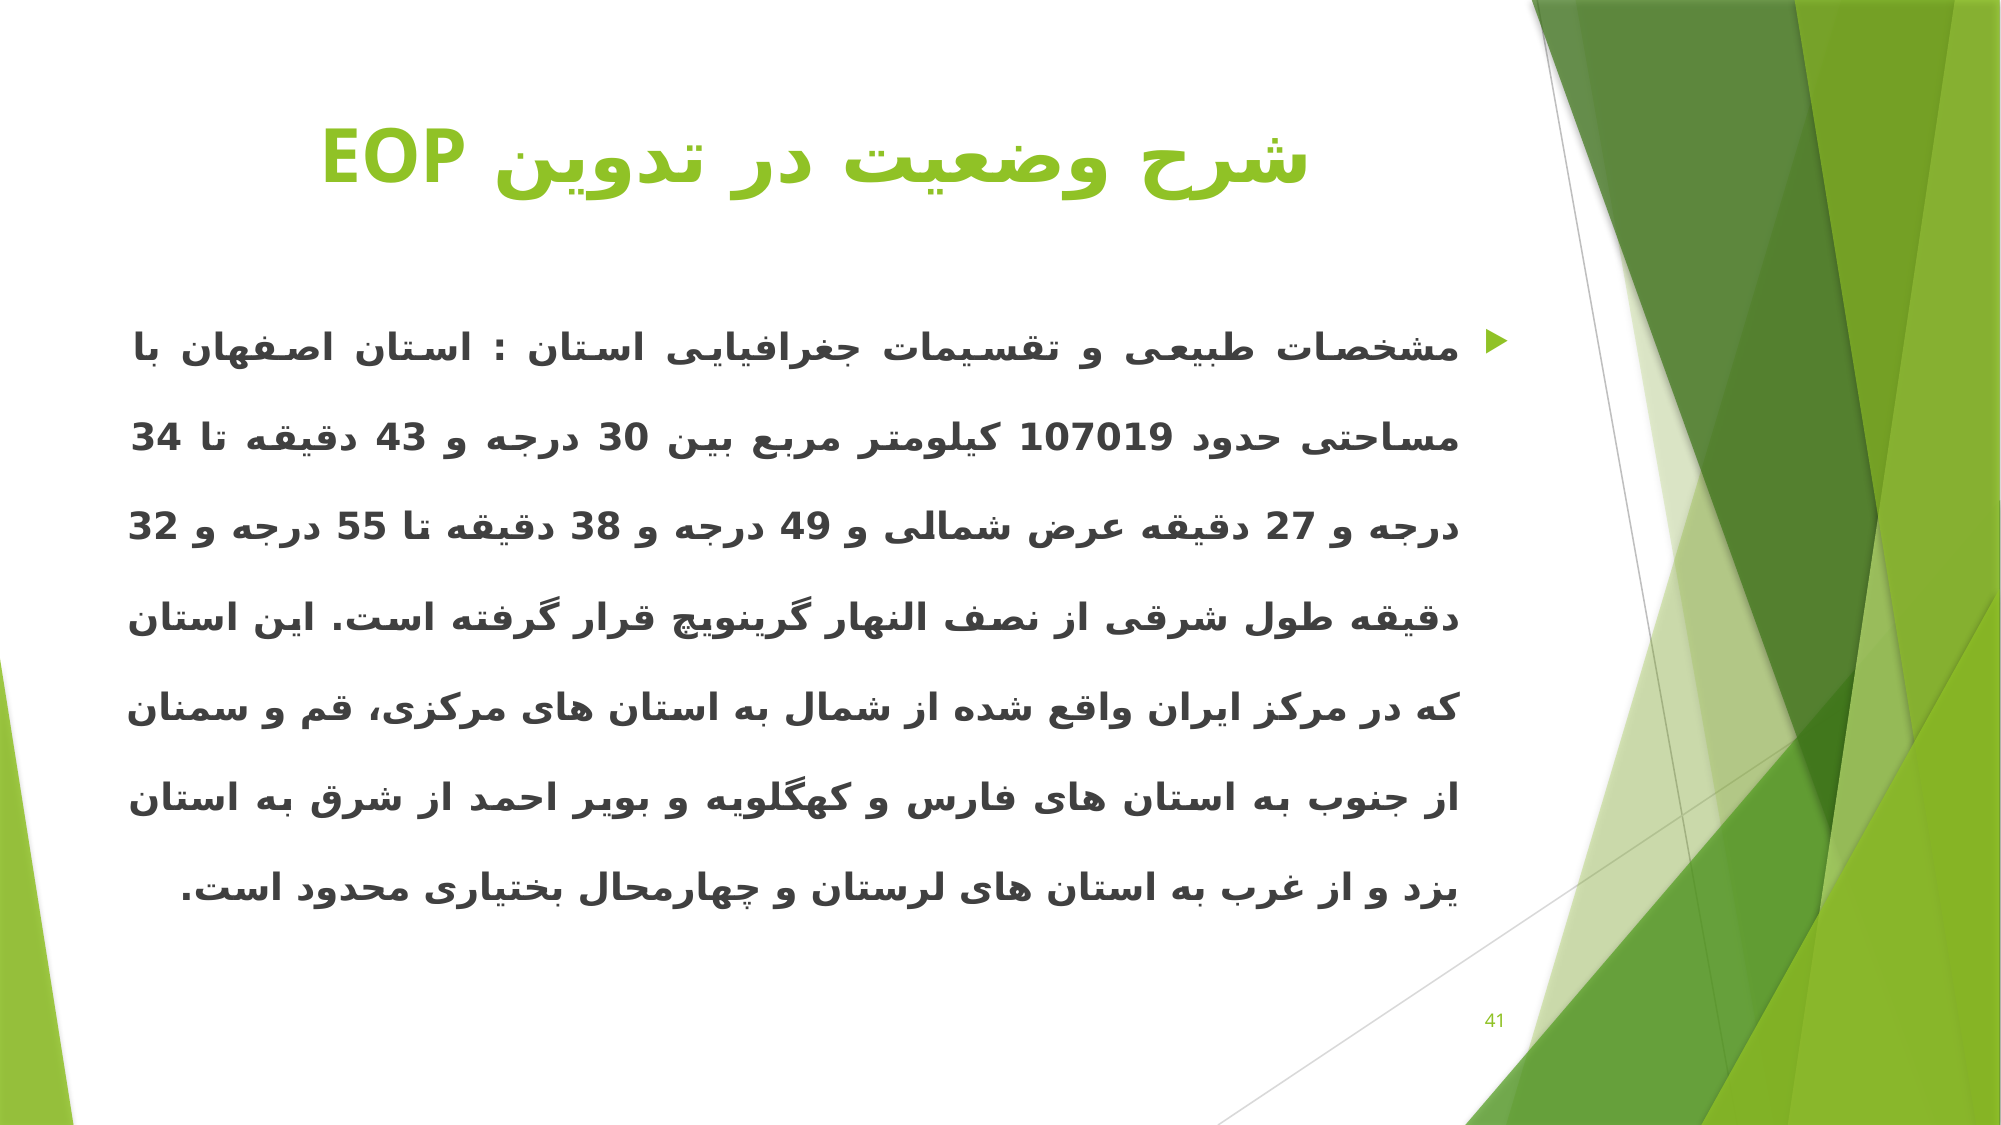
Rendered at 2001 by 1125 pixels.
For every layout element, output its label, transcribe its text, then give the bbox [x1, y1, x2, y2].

list مشخصات طبیعی و تقسیمات جغرافیایی استان : استان اصفهان با مساحتی حدود 107019 کیلومتر مربع بین 30 درجه و 43 دقیقه تا 34 درجه و 27 دقیقه عرض شمالی و 49 درجه و 38 دقیقه تا 55 درجه و 32 دقیقه طول شرقی از نصف النهار گرینویچ قرار گرفته است. این استان که در مرکز ایران واقع شده از شمال به استان های مرکزی، قم و سمنان از جنوب به استان های فارس و کهگلویه و بویر احمد از شرق به استان یزد و از غرب به استان های لرستان و چهارمحال بختیاری محدود است. [111, 270, 1522, 992]
slide_number 41 [1409, 991, 1522, 1051]
title شرح وضعیت در تدوین EOP [111, 99, 1522, 270]
